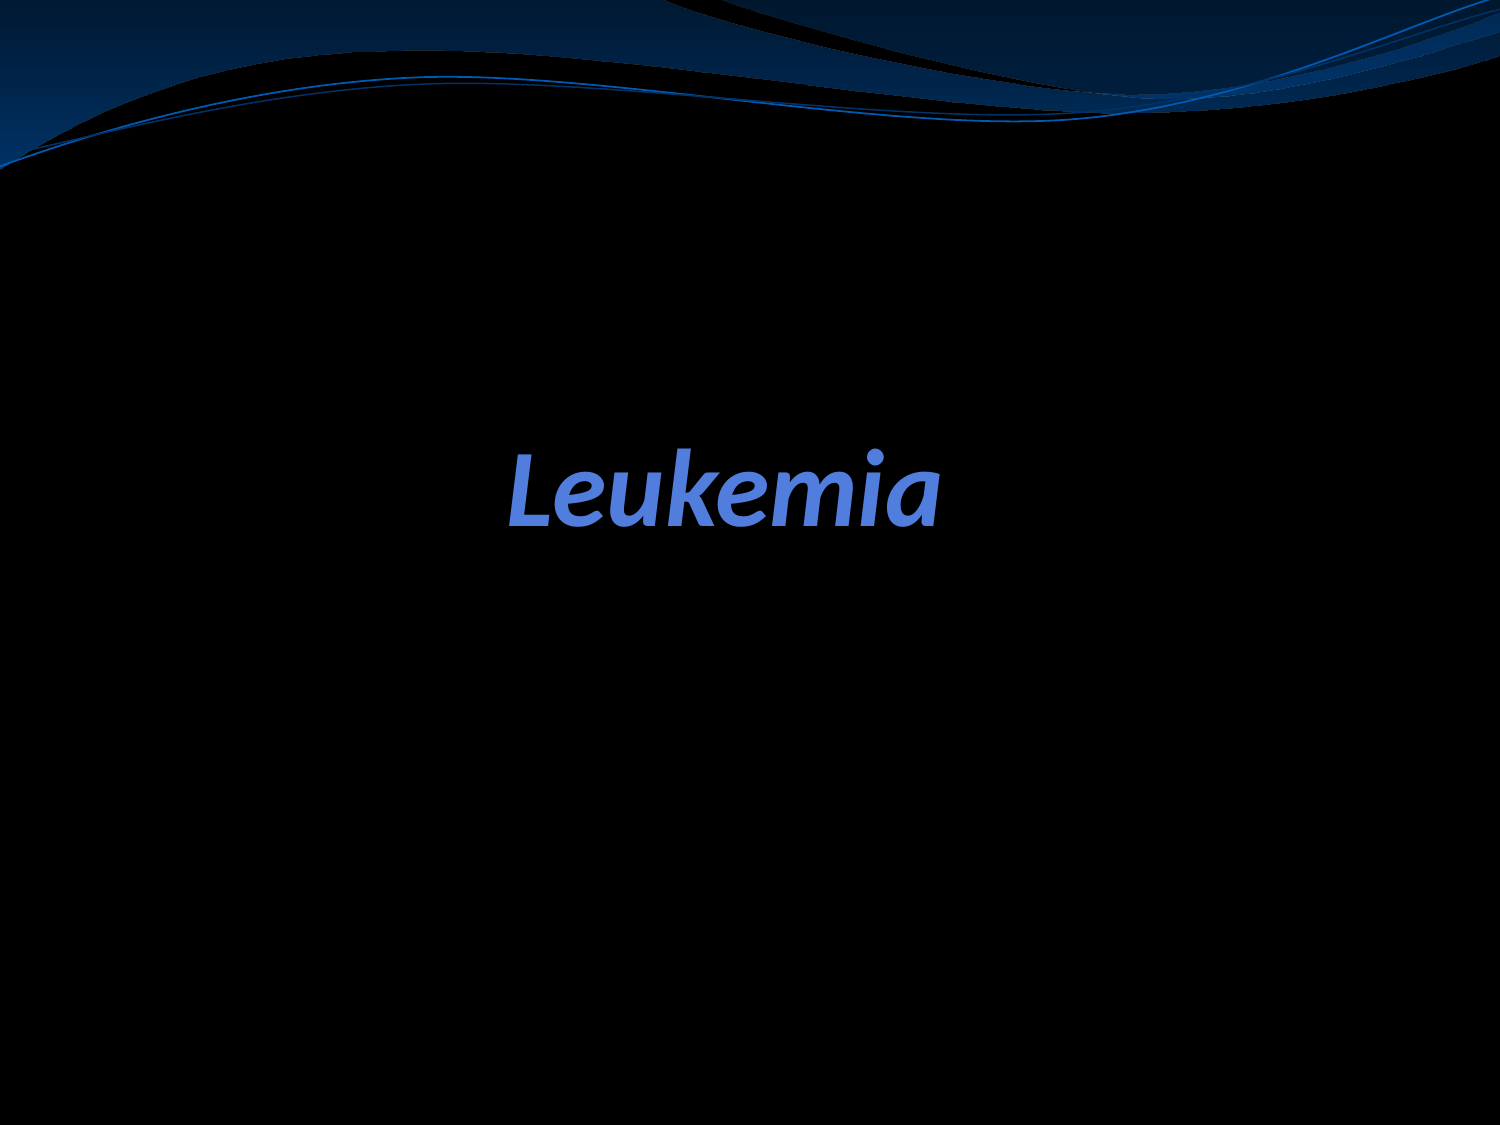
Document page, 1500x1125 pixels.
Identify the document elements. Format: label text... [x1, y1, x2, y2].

title Leukemia [87, 324, 1363, 549]
